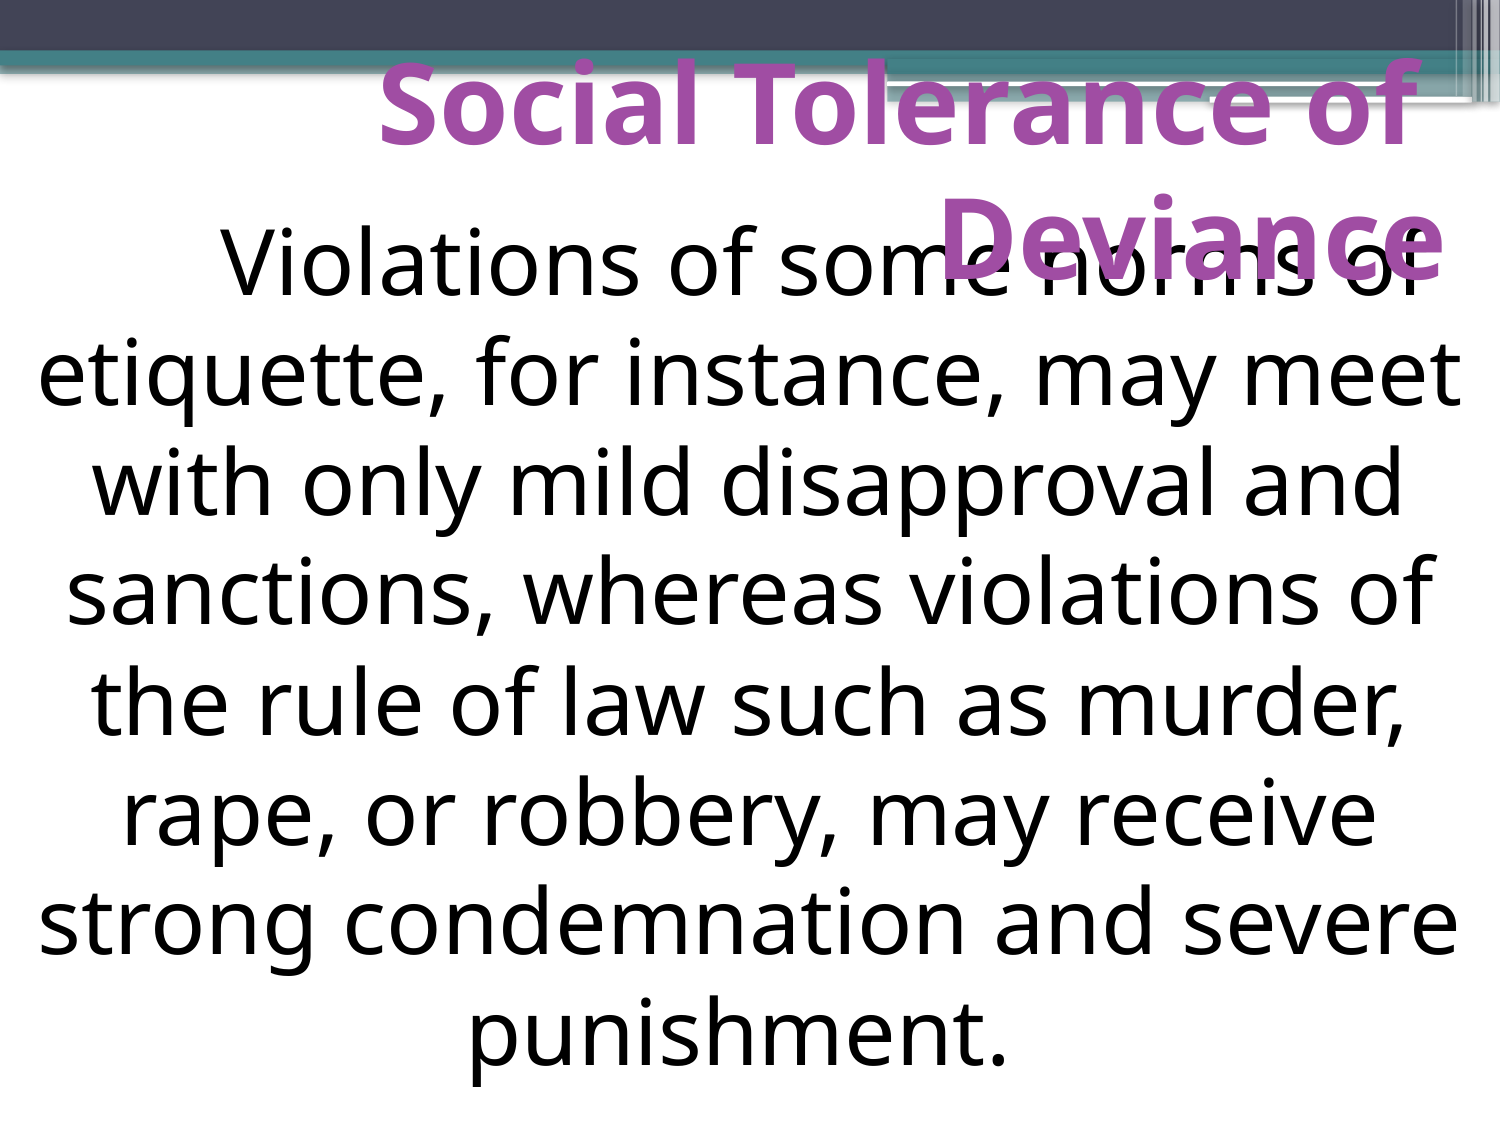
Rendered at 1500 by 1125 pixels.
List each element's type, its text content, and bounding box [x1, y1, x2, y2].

text_box Social Tolerance of Deviance [0, 24, 1463, 310]
text_box Violations of some norms of etiquette, for instance, may meet with only mild disapproval and sanctions, whereas violations of the rule of law such as murder, rape, or robbery, may receive strong condemnation and severe punishment. [18, 196, 1482, 1091]
